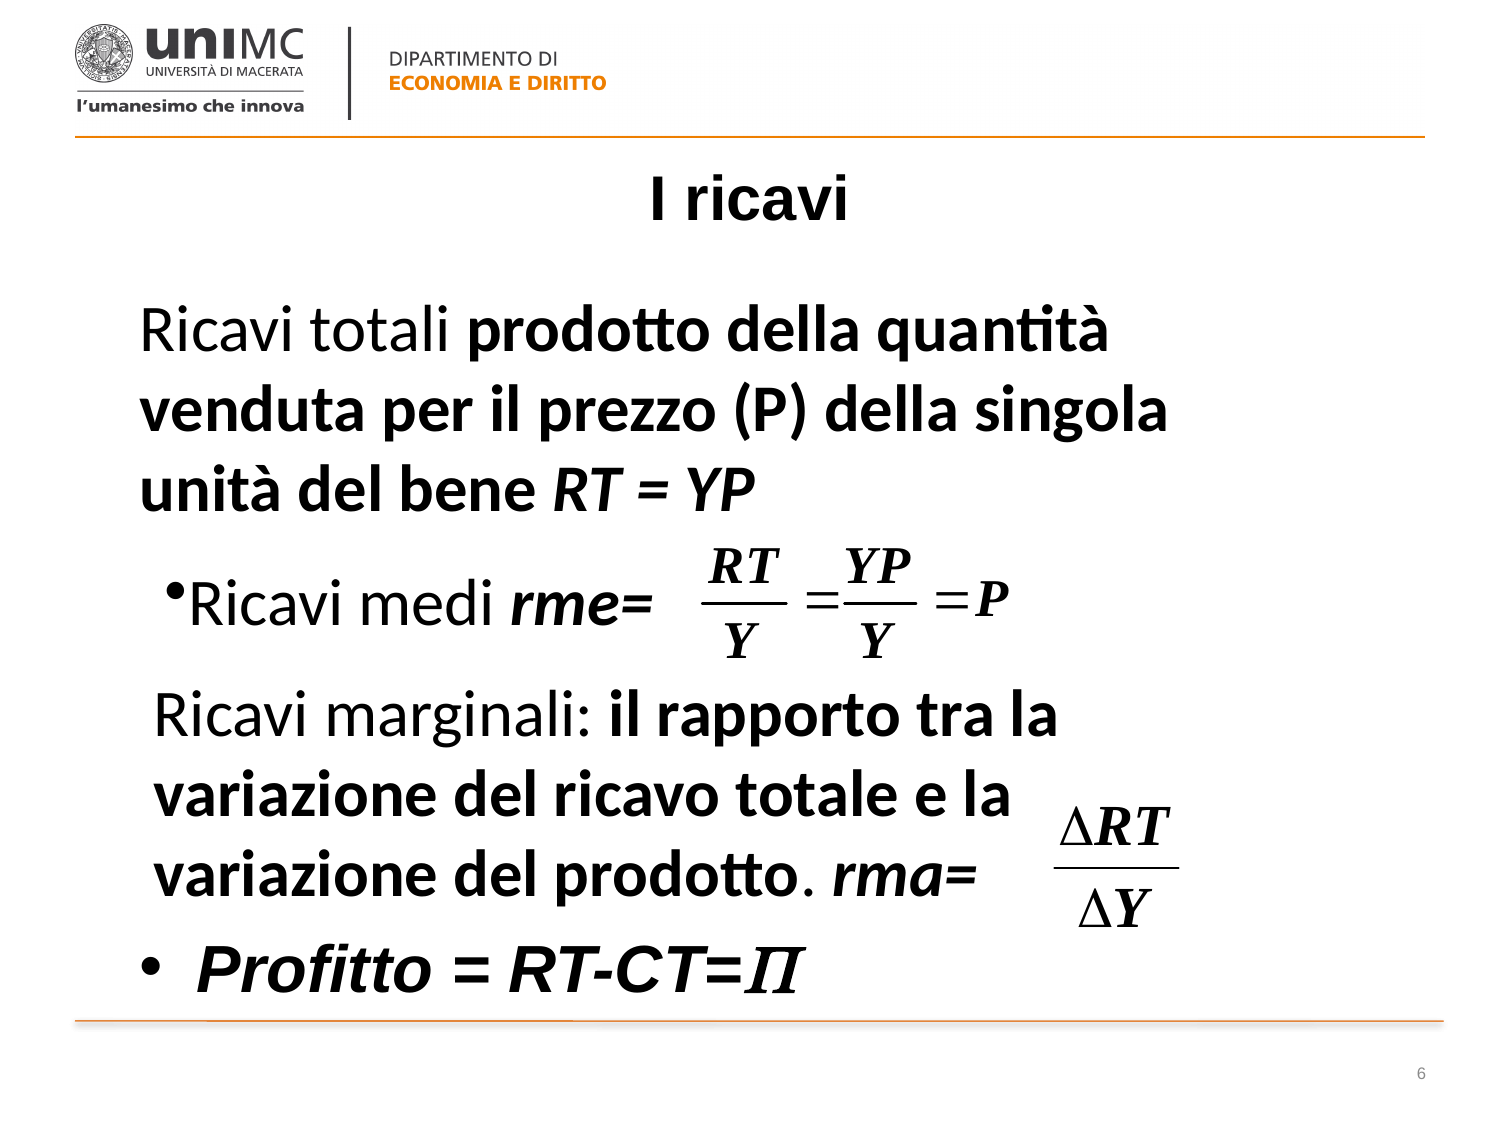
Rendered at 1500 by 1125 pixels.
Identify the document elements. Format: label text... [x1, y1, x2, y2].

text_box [1044, 790, 1192, 941]
slide_number 6 [1091, 1042, 1442, 1103]
text_box Ricavi medi rme= [149, 551, 669, 646]
text_box Ricavi marginali: il rapporto tra la variazione del ricavo totale e la variazione del prodotto. rma= [139, 662, 1211, 918]
list Profitto = RT-CT=P [124, 917, 1361, 1027]
text_box Ricavi totali prodotto della quantità venduta per il prezzo (P) della singola unità del bene RT = YP [124, 277, 1302, 533]
picture [75, 24, 1425, 138]
title I ricavi [75, 149, 1425, 241]
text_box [692, 532, 1024, 671]
